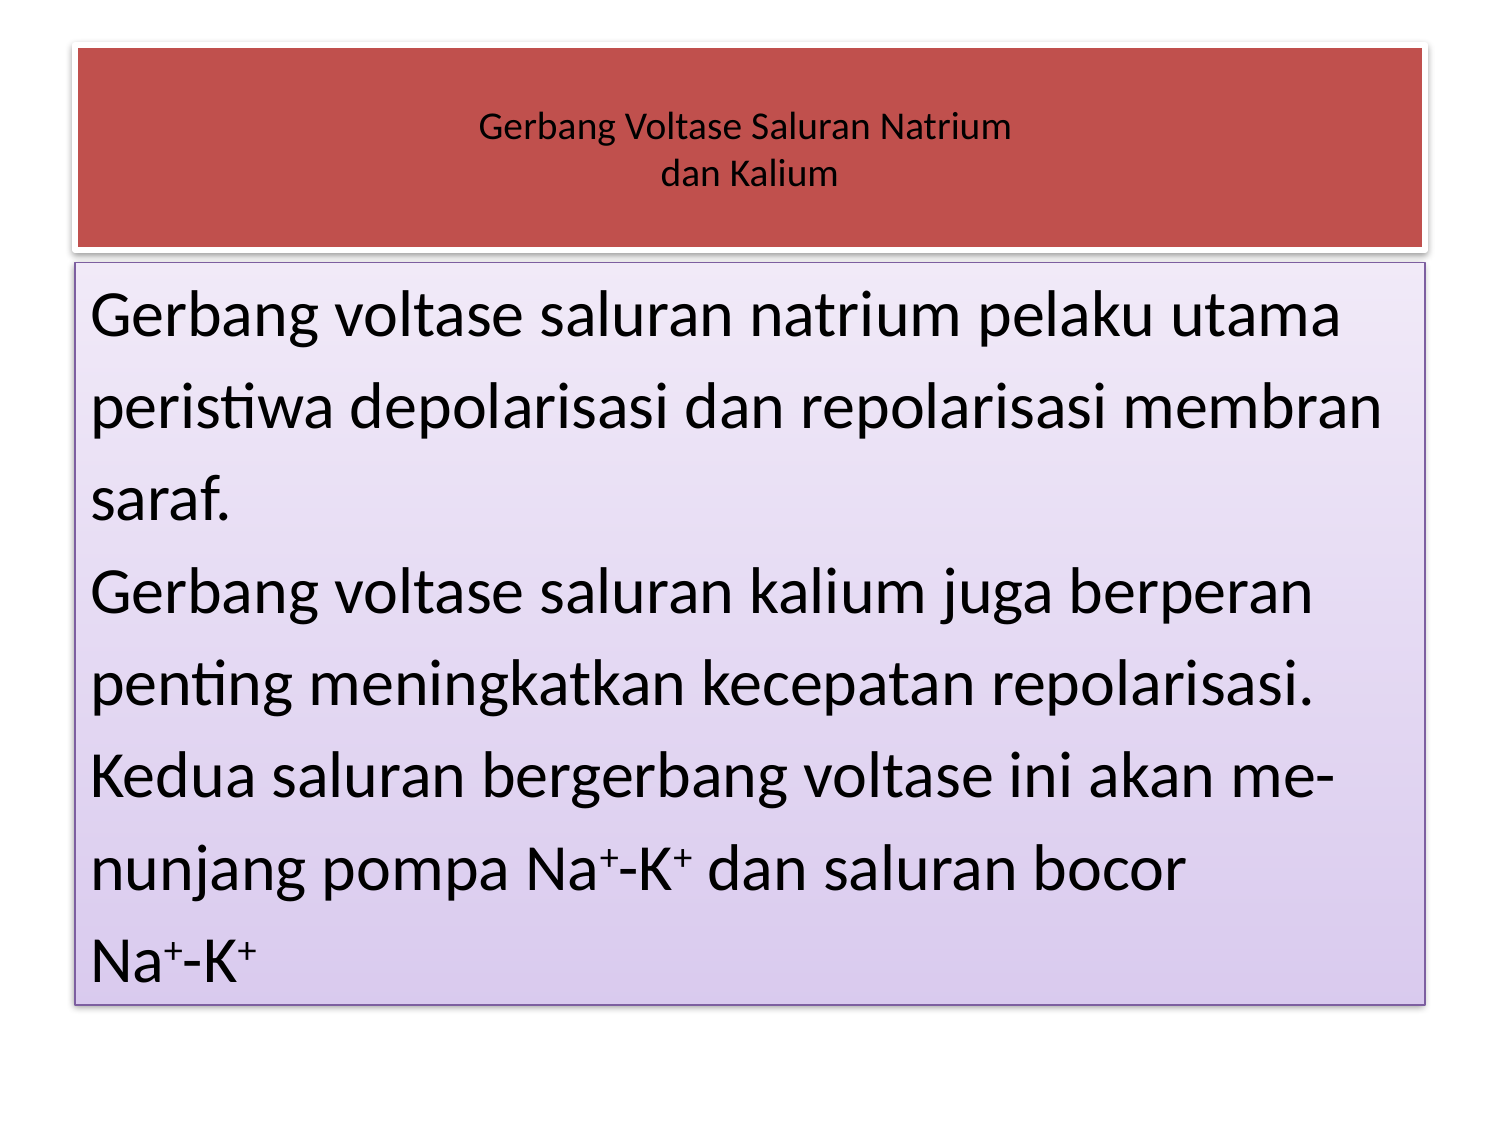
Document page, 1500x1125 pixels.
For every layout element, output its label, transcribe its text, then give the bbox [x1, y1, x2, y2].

list Gerbang voltase saluran natrium pelaku utama peristiwa depolarisasi dan repolarisasi membran saraf. Gerbang voltase saluran kalium juga berperan penting meningkatkan kecepatan repolarisasi. Kedua saluran bergerbang voltase ini akan me- nunjang pompa Na+-K+ dan saluran bocor Na+-K+ [74, 262, 1426, 1006]
title Gerbang Voltase Saluran Natrium dan Kalium [72, 42, 1428, 253]
